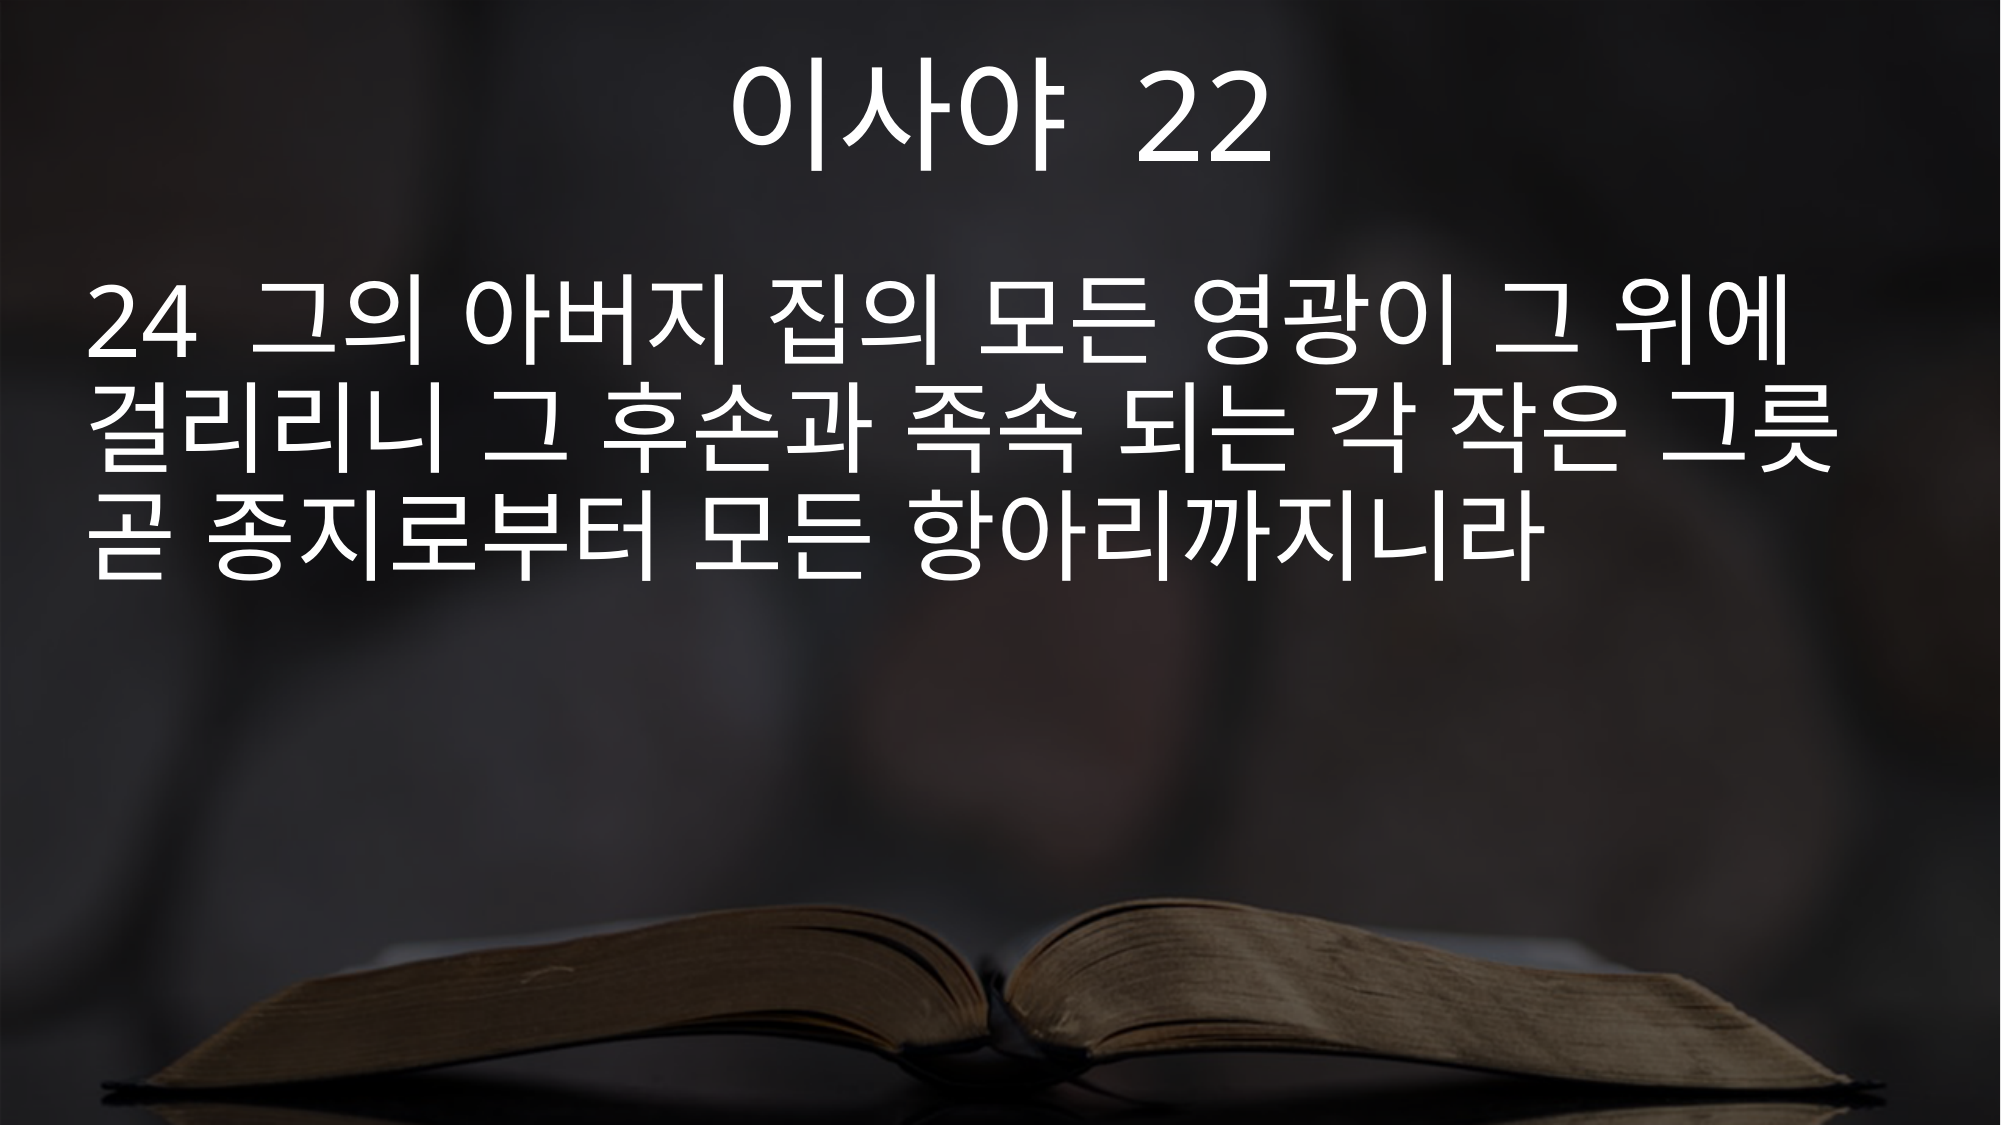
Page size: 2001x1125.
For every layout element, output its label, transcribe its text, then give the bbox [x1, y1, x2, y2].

picture [0, 0, 2001, 1125]
footer 이사야 22 [0, 32, 2000, 192]
list 24 그의 아버지 집의 모든 영광이 그 위에 걸리리니 그 후손과 족속 되는 각 작은 그릇 곧 종지로부터 모든 항아리까지니라 [69, 263, 1953, 423]
